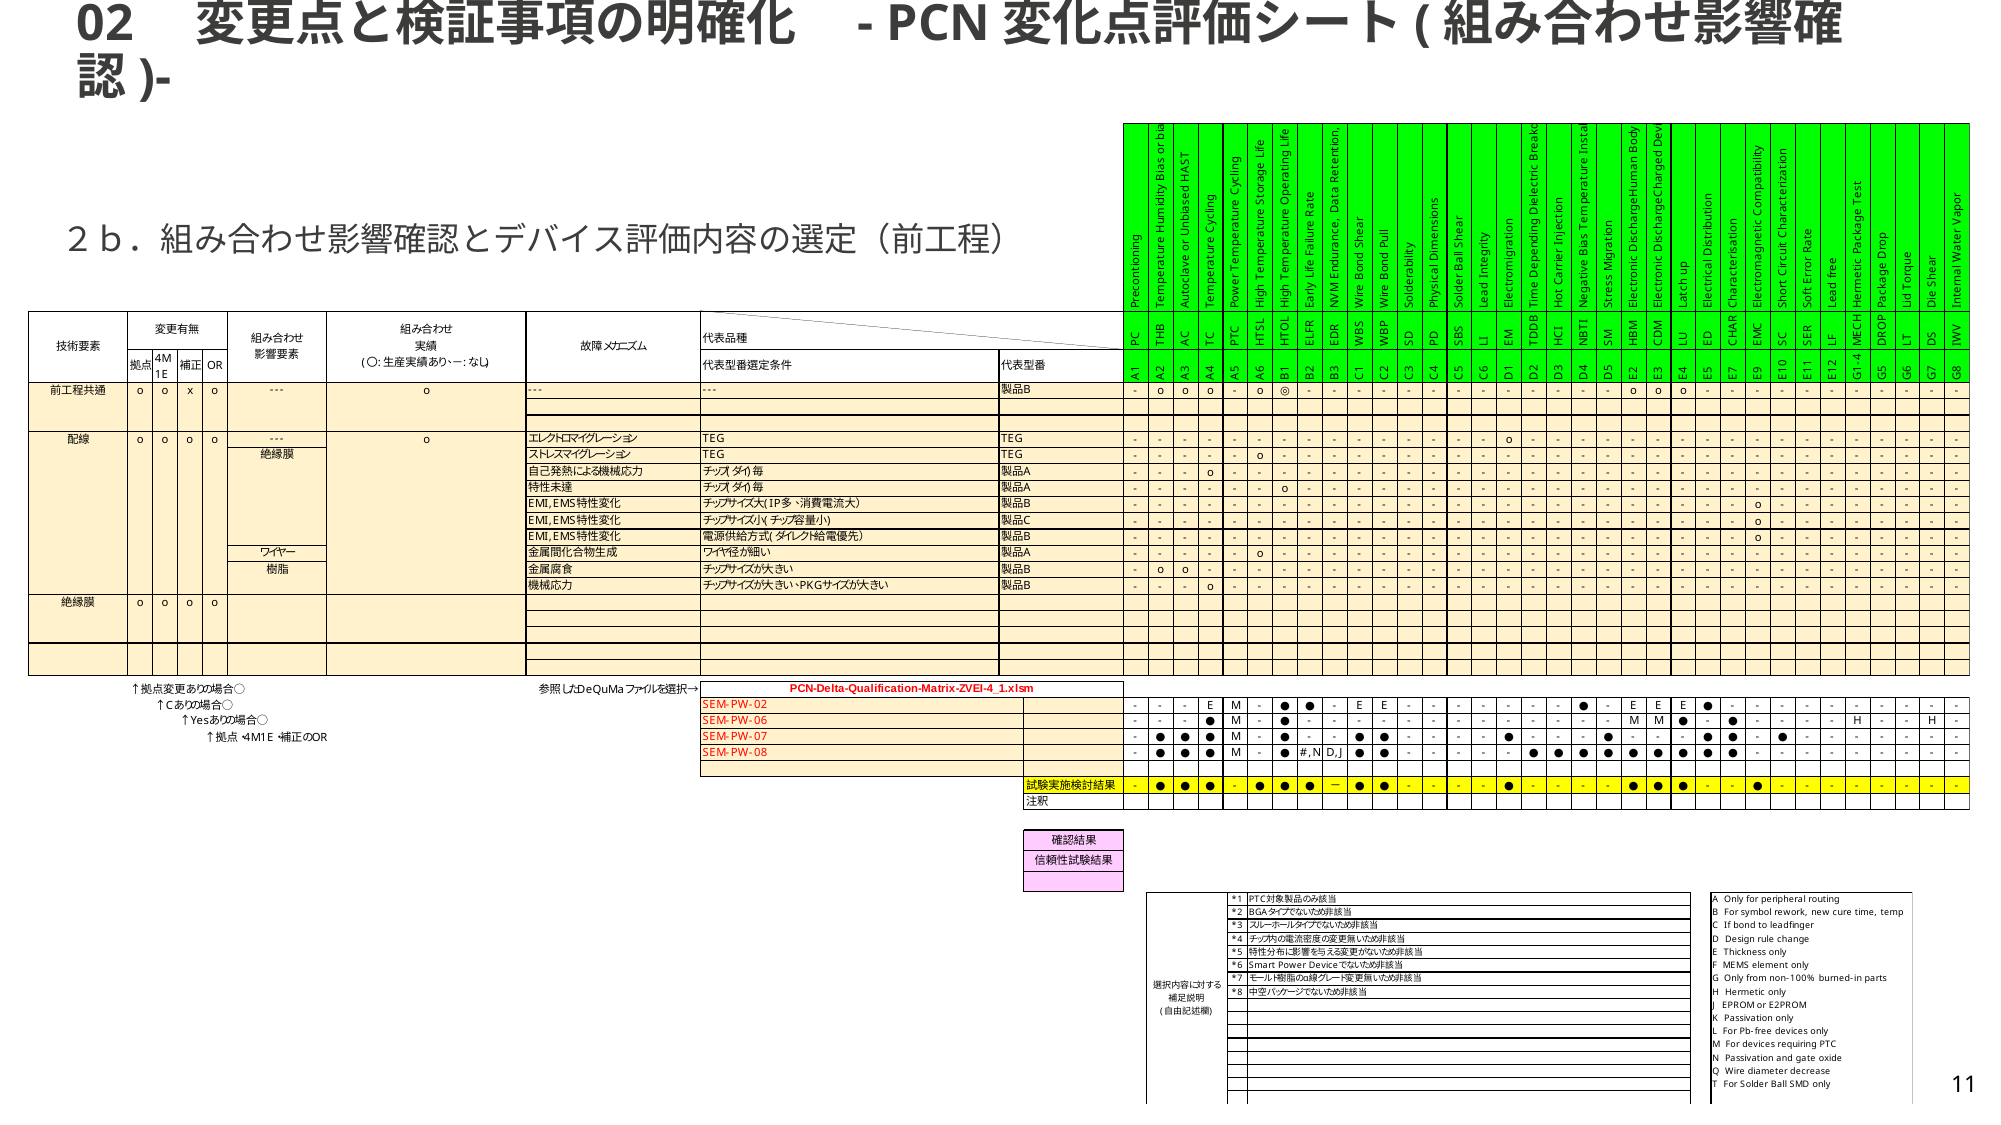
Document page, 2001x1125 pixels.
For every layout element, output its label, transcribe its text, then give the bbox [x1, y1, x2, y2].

picture [27, 122, 1971, 1105]
title 02 変更点と検証事項の明確化 - PCN変化点評価シート(組み合わせ影響確認)- [0, 0, 2000, 123]
